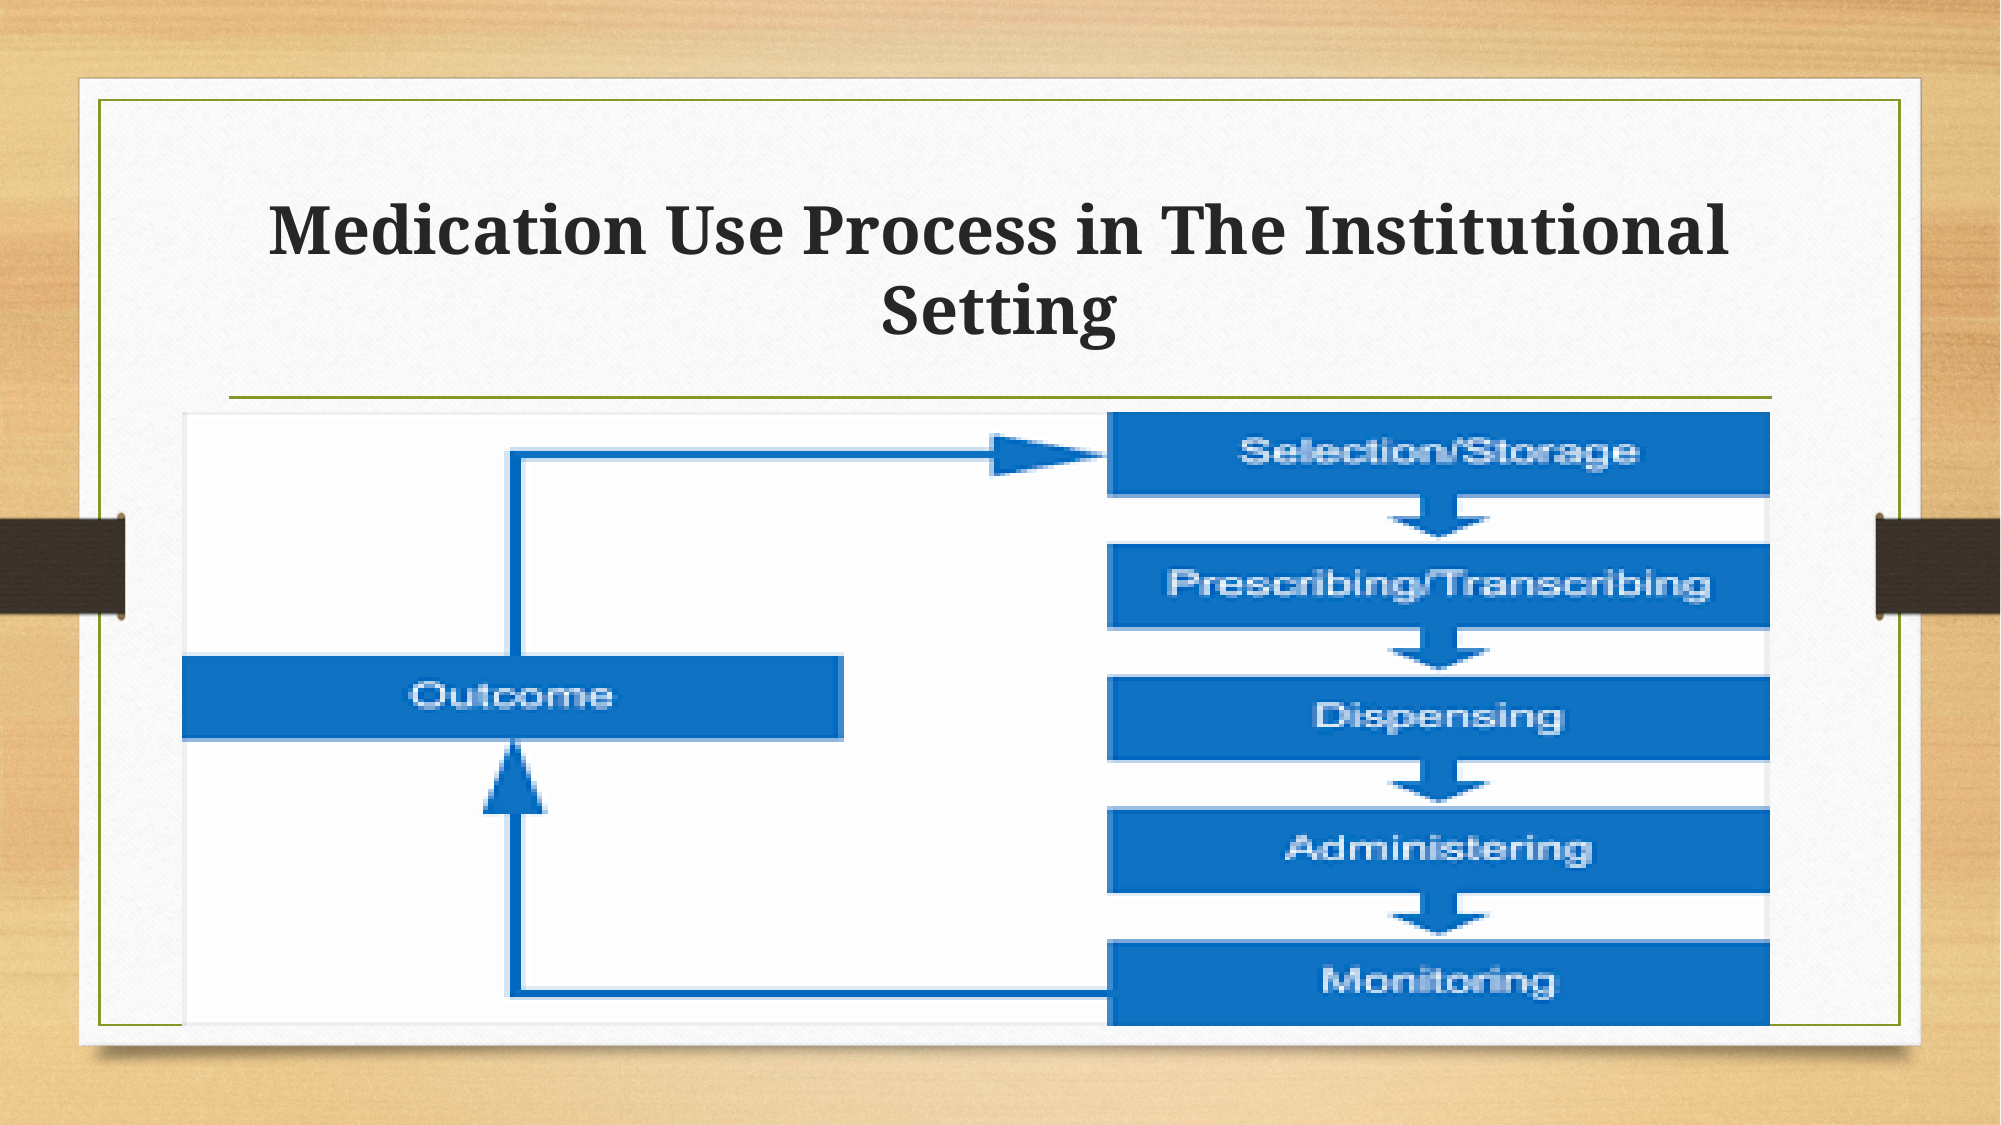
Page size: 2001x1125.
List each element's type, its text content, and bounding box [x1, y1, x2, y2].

title Medication Use Process in The Institutional Setting [212, 161, 1788, 375]
picture [0, 0, 2001, 1125]
list Prescription Transcription Preparation and Dispensing Administration Monitoring [212, 393, 1788, 1017]
